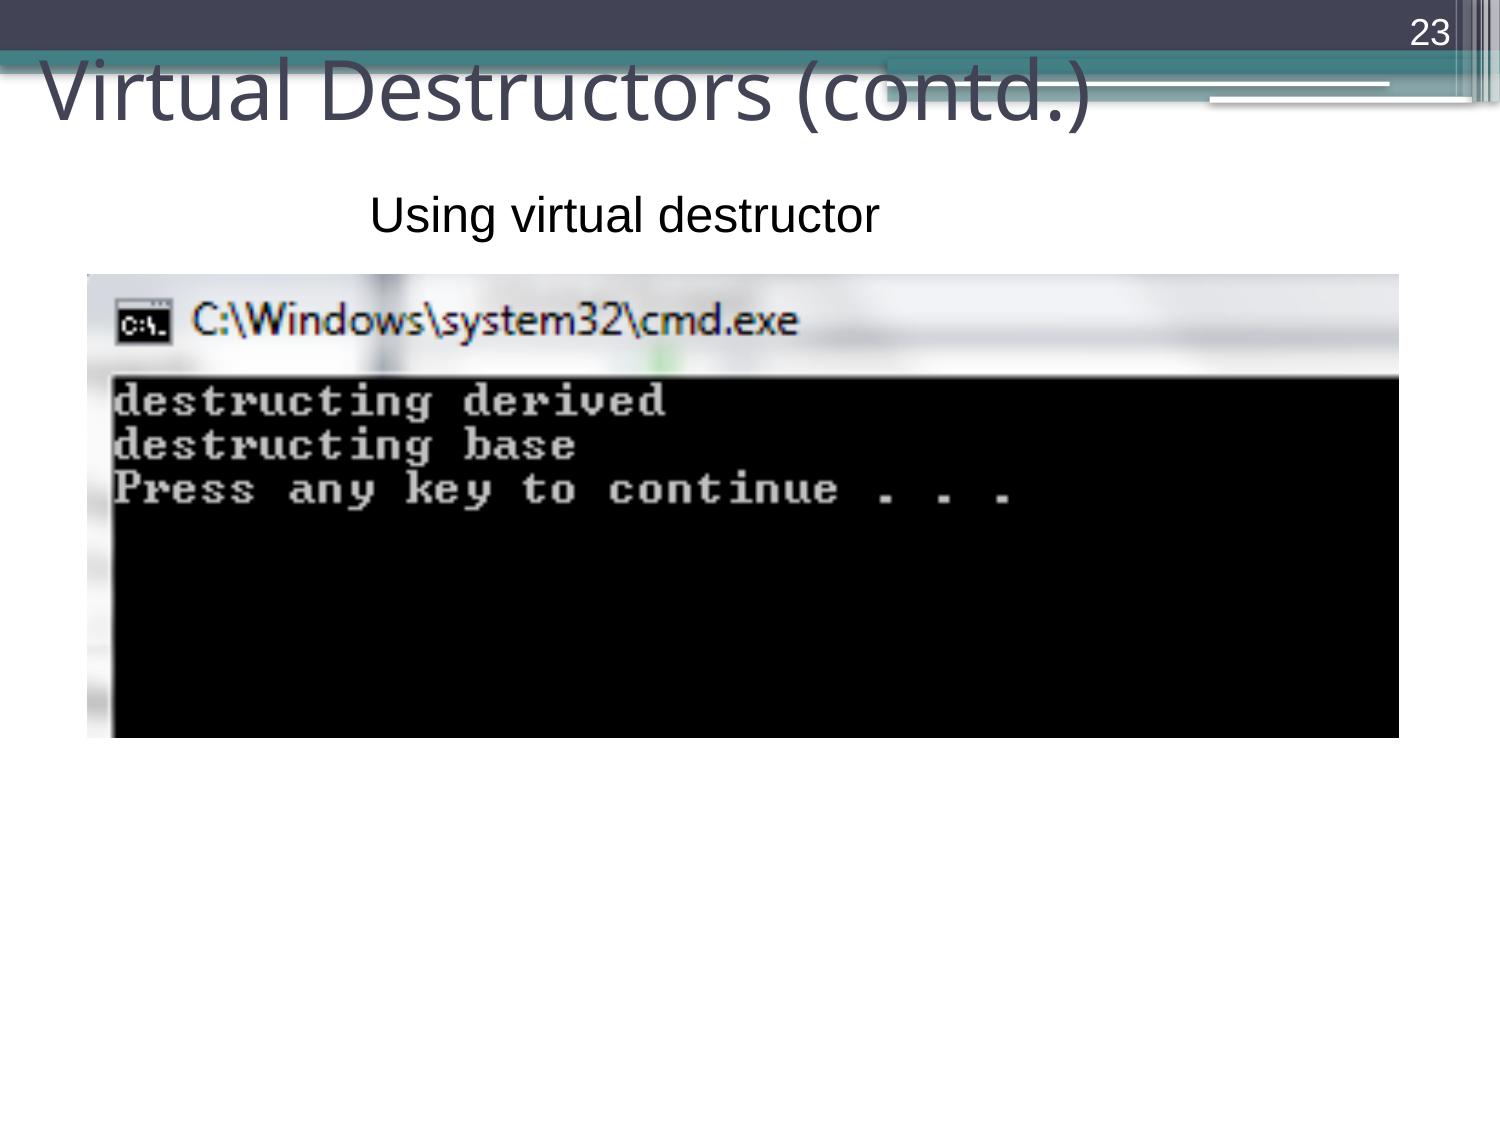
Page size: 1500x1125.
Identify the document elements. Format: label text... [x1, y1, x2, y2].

slide_number 23 [1341, 0, 1466, 61]
picture [87, 274, 1399, 738]
footer [862, 100, 1080, 176]
text_box Using virtual destructor [350, 174, 900, 250]
title Virtual Destructors (contd.) [24, 0, 1375, 175]
